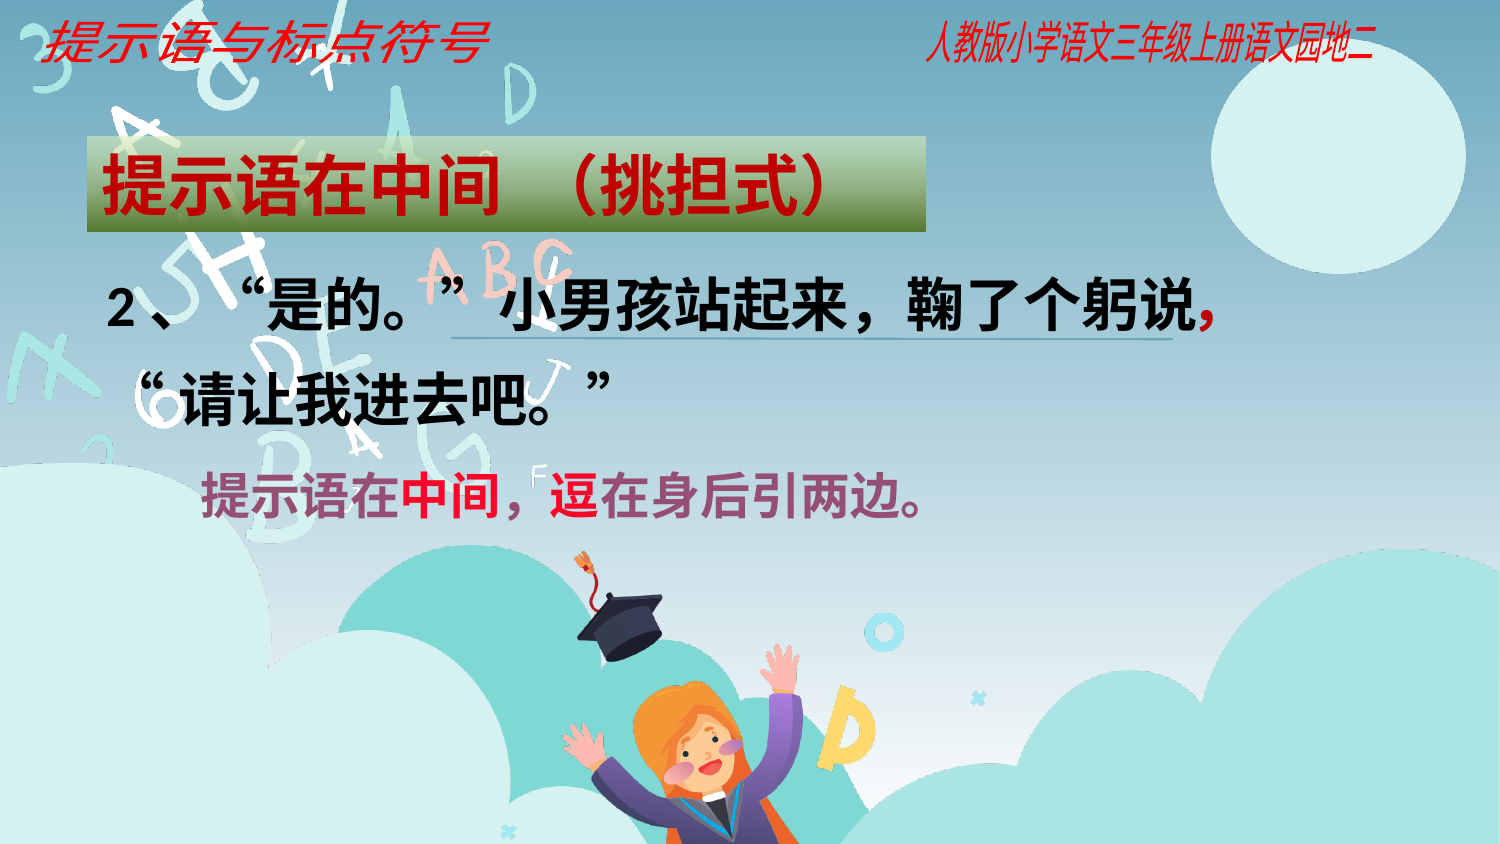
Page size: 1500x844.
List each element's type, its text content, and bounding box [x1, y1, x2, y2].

text_box 2、“是的。”小男孩站起来，鞠了个躬说 “请让我进去吧。” [91, 260, 1213, 441]
text_box 提示语在中间，逗在身后引两边。 [185, 457, 965, 532]
text_box 提示语在中间 （挑担式） [87, 136, 926, 232]
text_box ， [1175, 258, 1264, 344]
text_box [41, 20, 1376, 63]
picture [0, 0, 1500, 844]
